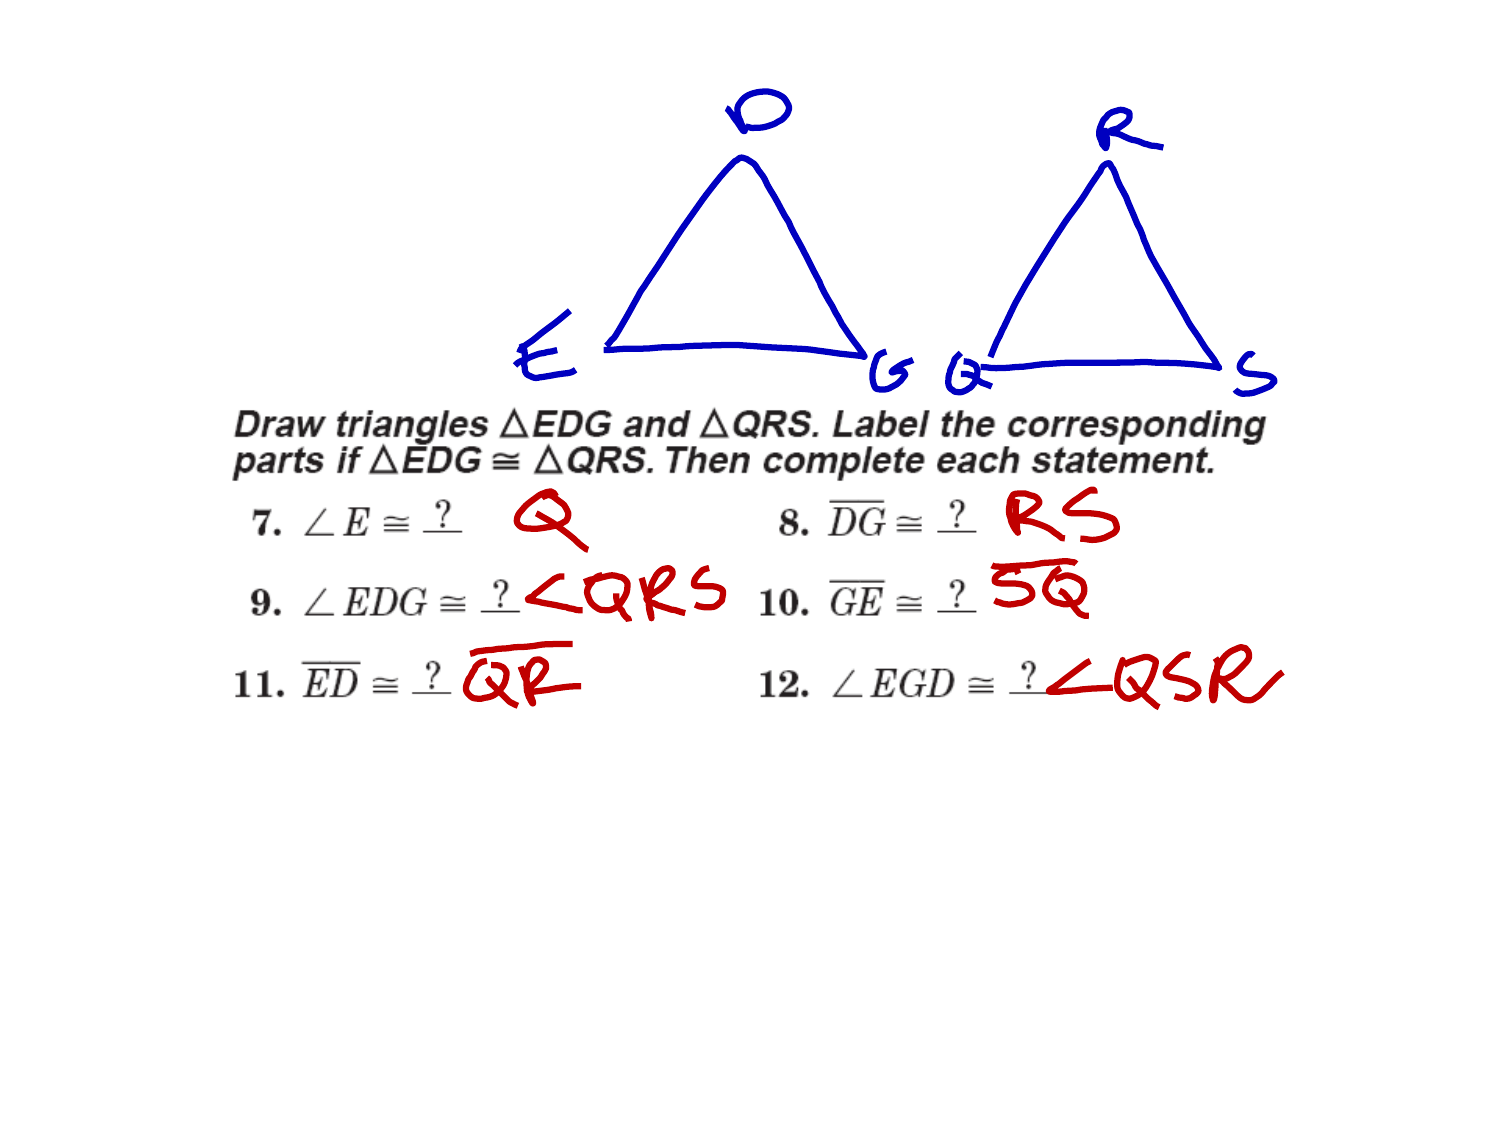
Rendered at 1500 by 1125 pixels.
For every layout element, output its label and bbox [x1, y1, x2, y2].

text_box [523, 356, 577, 379]
text_box [514, 349, 558, 367]
text_box [518, 310, 571, 354]
text_box [980, 162, 1221, 369]
text_box [523, 349, 536, 358]
text_box [725, 90, 790, 132]
text_box [1234, 353, 1276, 395]
text_box [960, 373, 993, 388]
text_box [603, 156, 866, 358]
text_box [871, 350, 914, 391]
text_box [1098, 109, 1164, 149]
text_box [947, 352, 979, 393]
picture [216, 398, 1284, 727]
